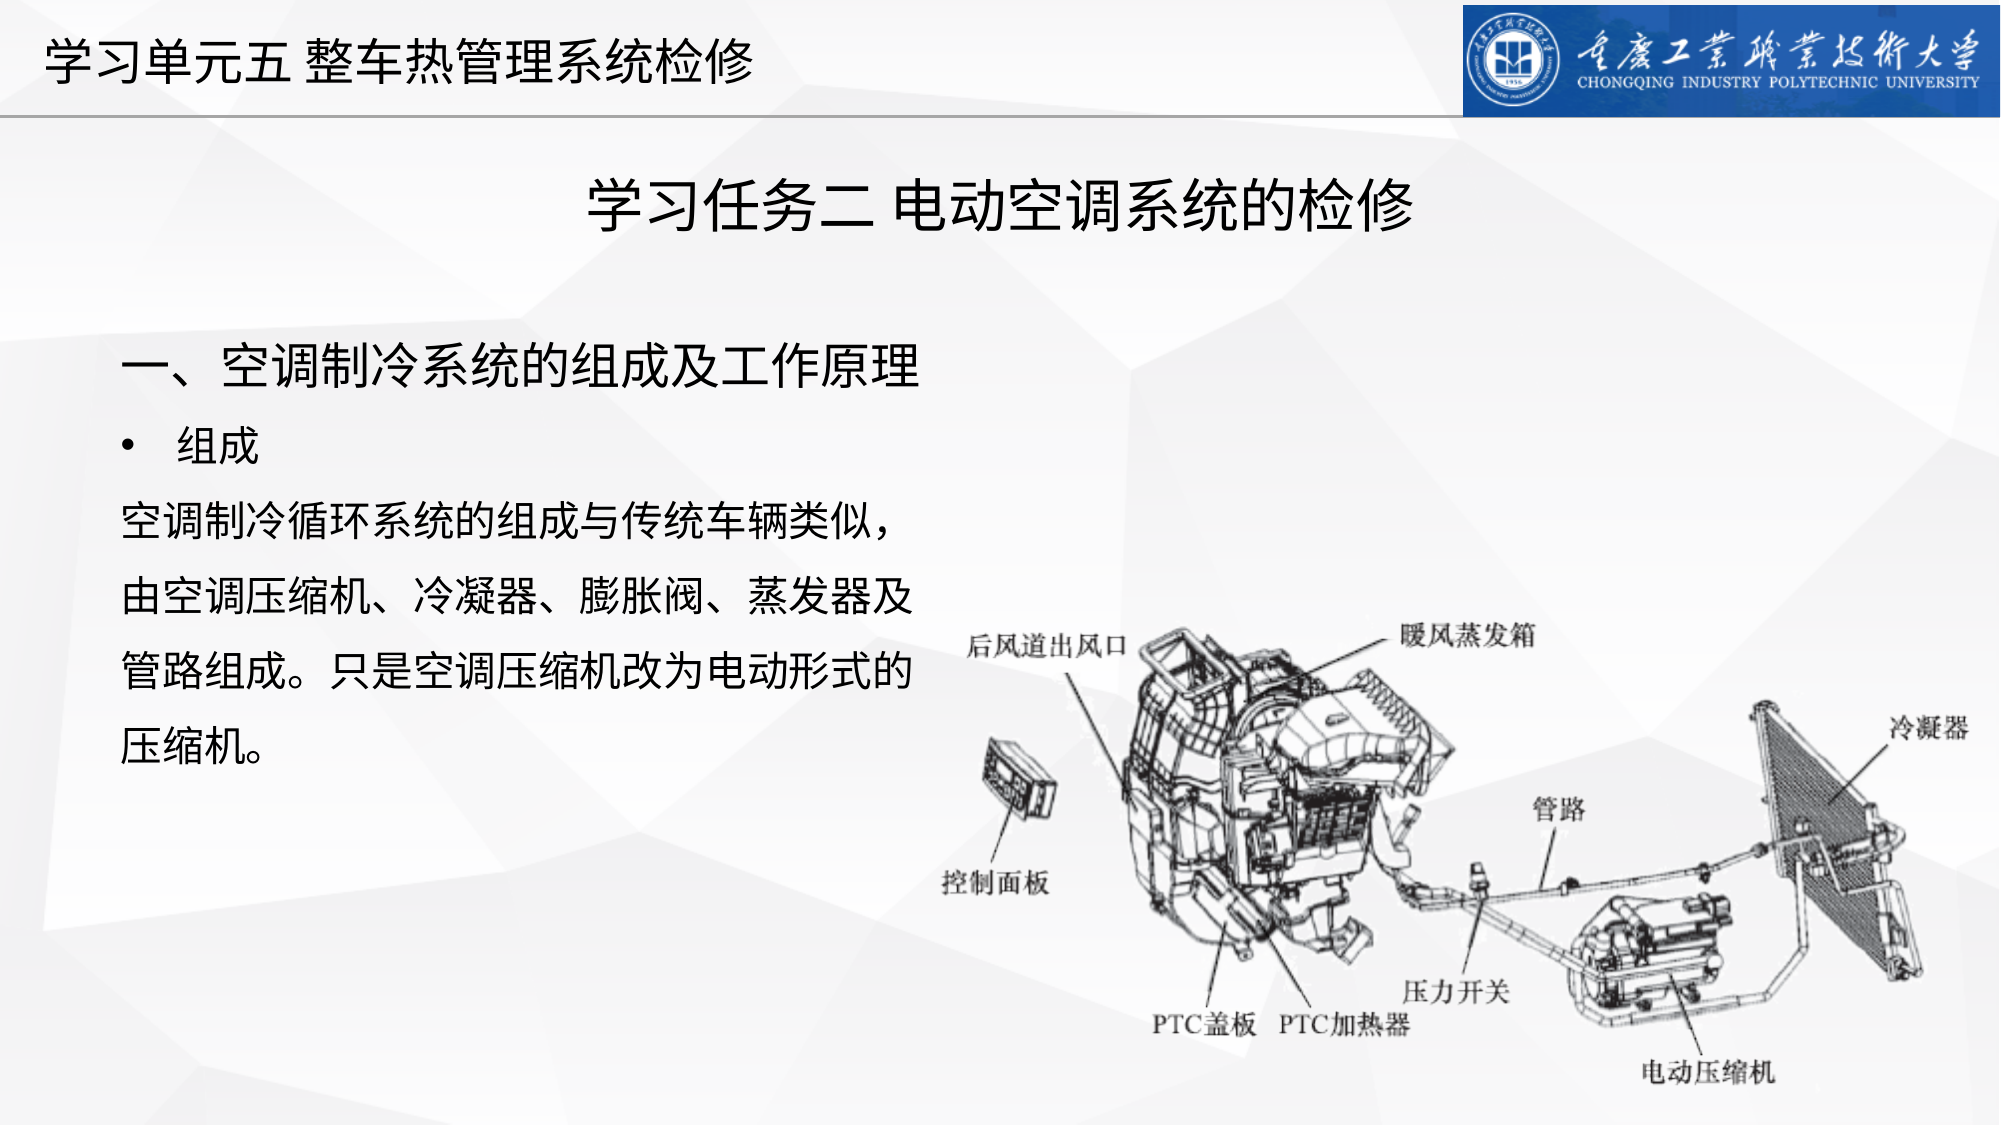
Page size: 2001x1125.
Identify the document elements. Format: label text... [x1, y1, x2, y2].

text_box 学习任务二 电动空调系统的检修 [433, 161, 1567, 247]
text_box 一、空调制冷系统的组成及工作原理 组成 空调制冷循环系统的组成与传统车辆类似，由空调压缩机、冷凝器、膨胀阀、蒸发器及管路组成。只是空调压缩机改为电动形式的压缩机。 [105, 297, 947, 777]
picture [0, 0, 2001, 117]
picture [0, 118, 1999, 1125]
